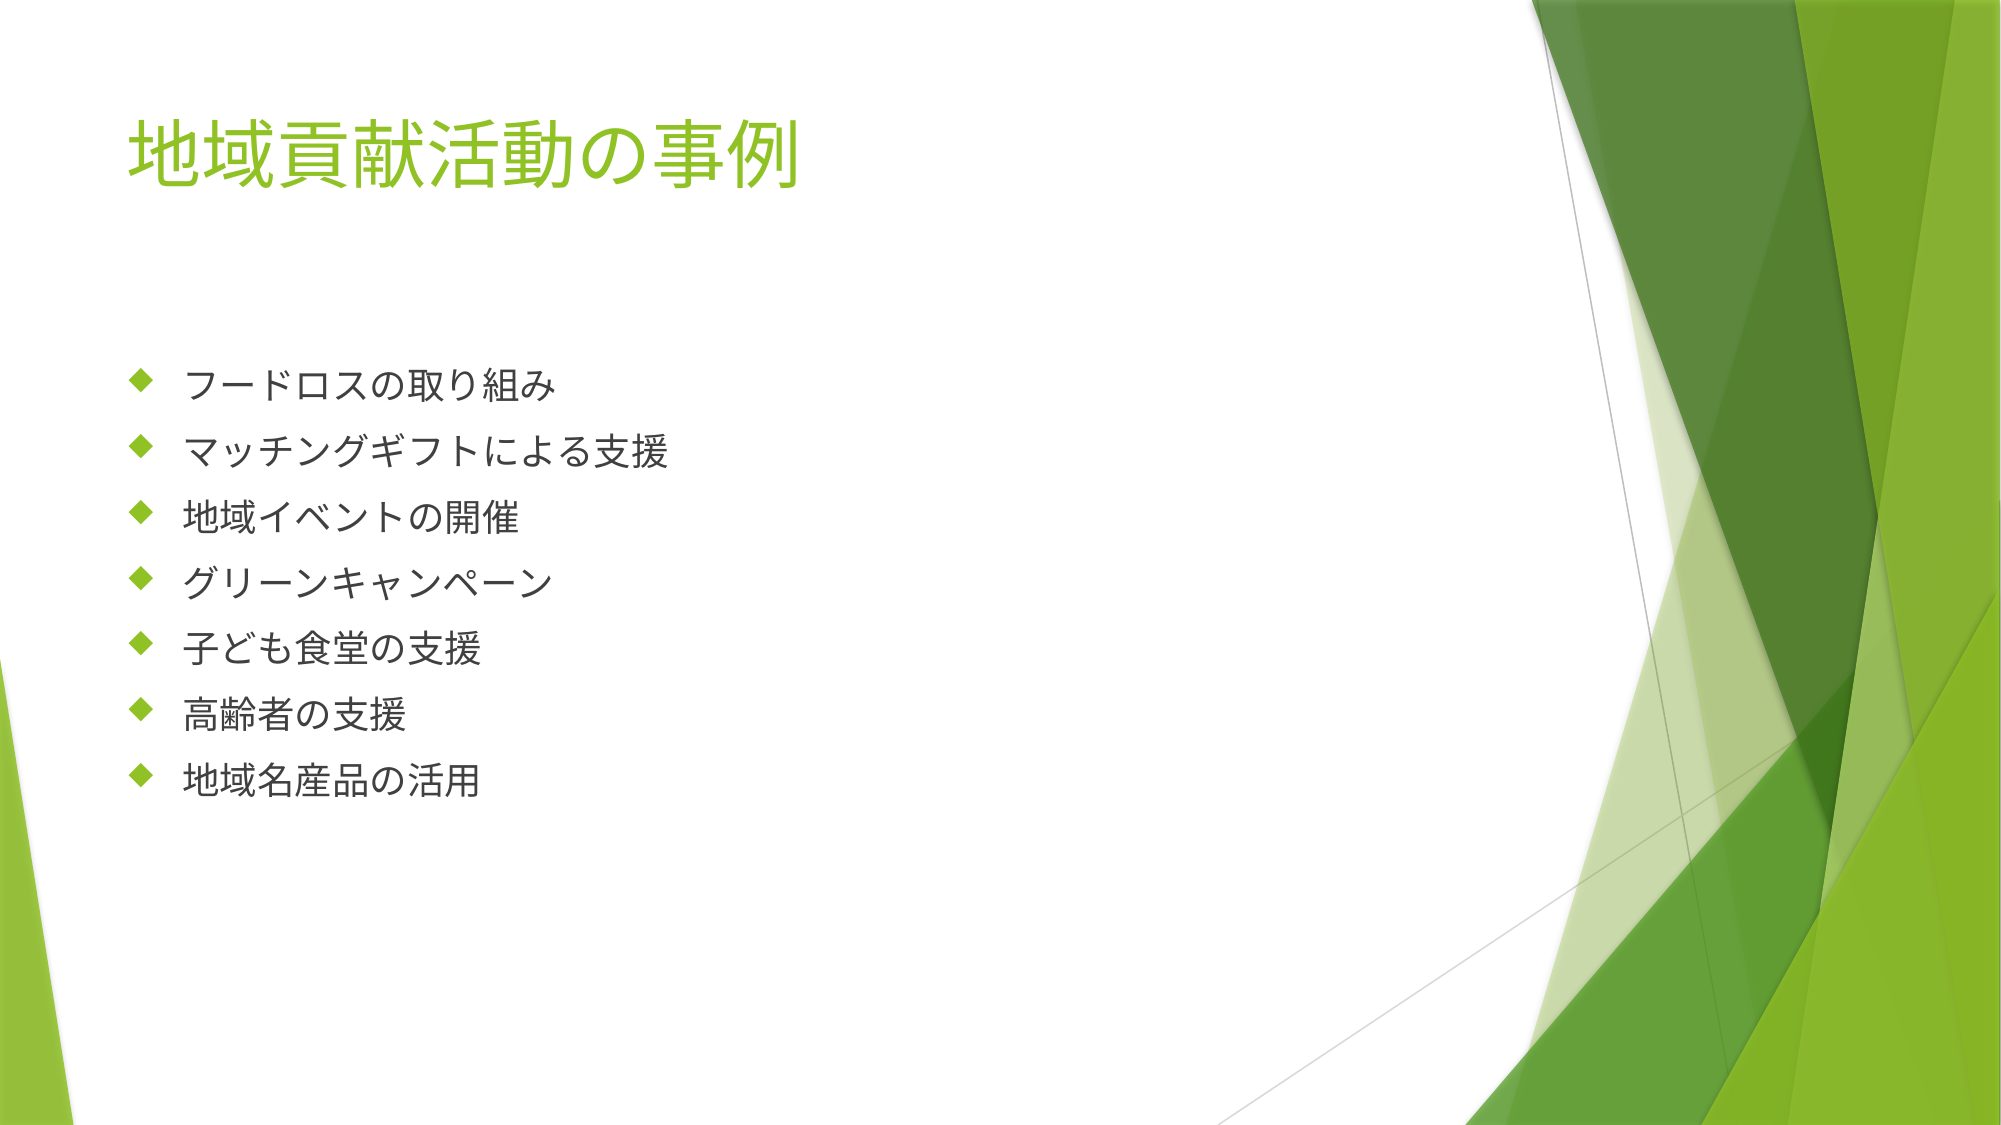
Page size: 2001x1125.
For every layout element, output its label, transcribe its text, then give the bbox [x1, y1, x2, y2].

title 地域貢献活動の事例 [111, 99, 1522, 317]
list フードロスの取り組み マッチングギフトによる支援 地域イベントの開催 グリーンキャンペーン 子ども食堂の支援 高齢者の支援 地域名産品の活用 [111, 354, 1522, 992]
